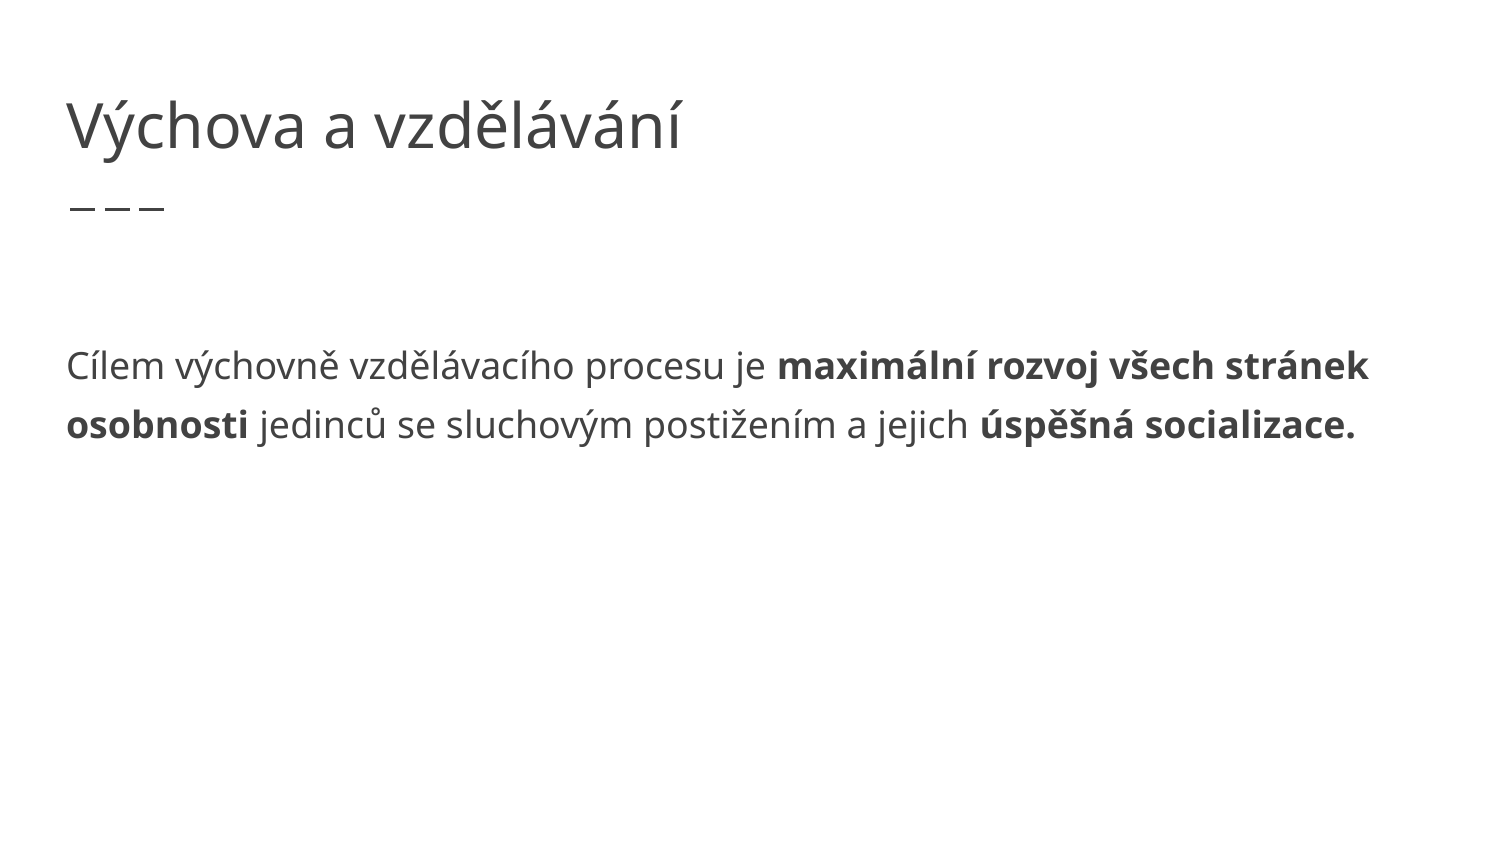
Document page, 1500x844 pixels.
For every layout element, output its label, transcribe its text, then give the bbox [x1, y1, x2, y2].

title Výchova a vzdělávání [51, 61, 1449, 182]
list Cílem výchovně vzdělávacího procesu je maximální rozvoj všech stránek osobnosti jedinců se sluchovým postižením a jejich úspěšná socializace. [51, 240, 1449, 750]
